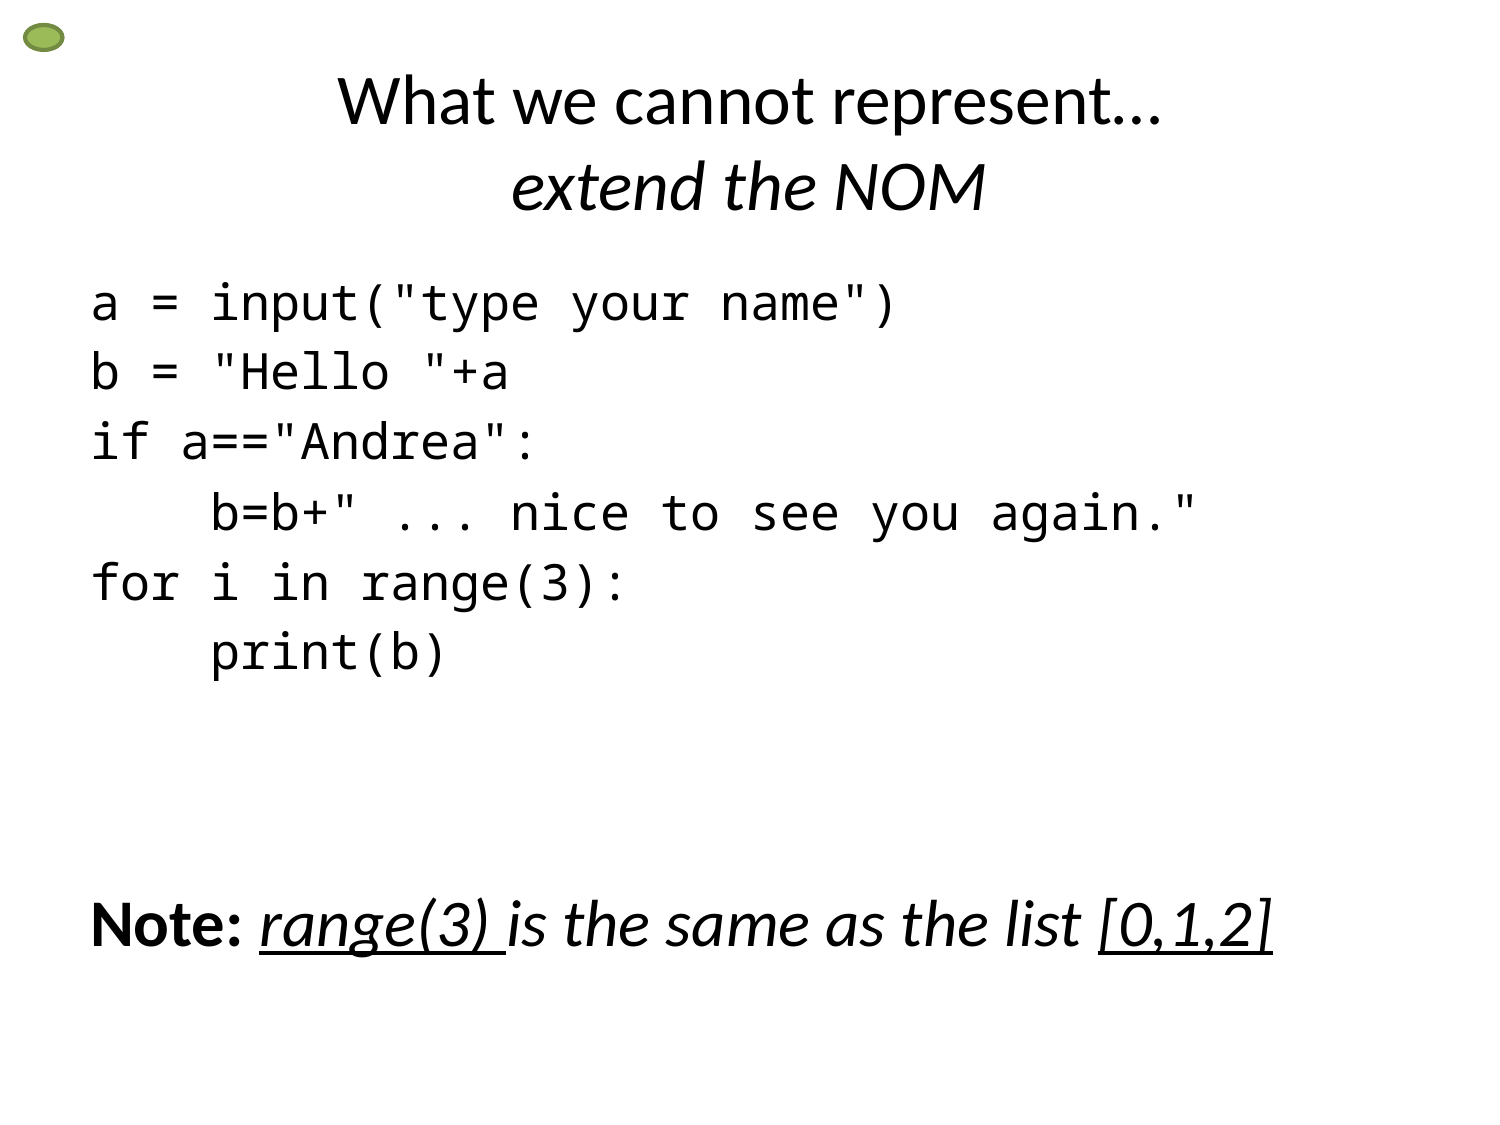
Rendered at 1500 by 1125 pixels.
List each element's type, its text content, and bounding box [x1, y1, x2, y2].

title What we cannot represent… extend the NOM [75, 45, 1425, 233]
list a = input("type your name") b = "Hello "+a if a=="Andrea": b=b+" ... nice to see you again." for i in range(3): print(b) Note: range(3) is the same as the list [0,1,2] [75, 262, 1425, 1005]
text_box [22, 22, 65, 53]
